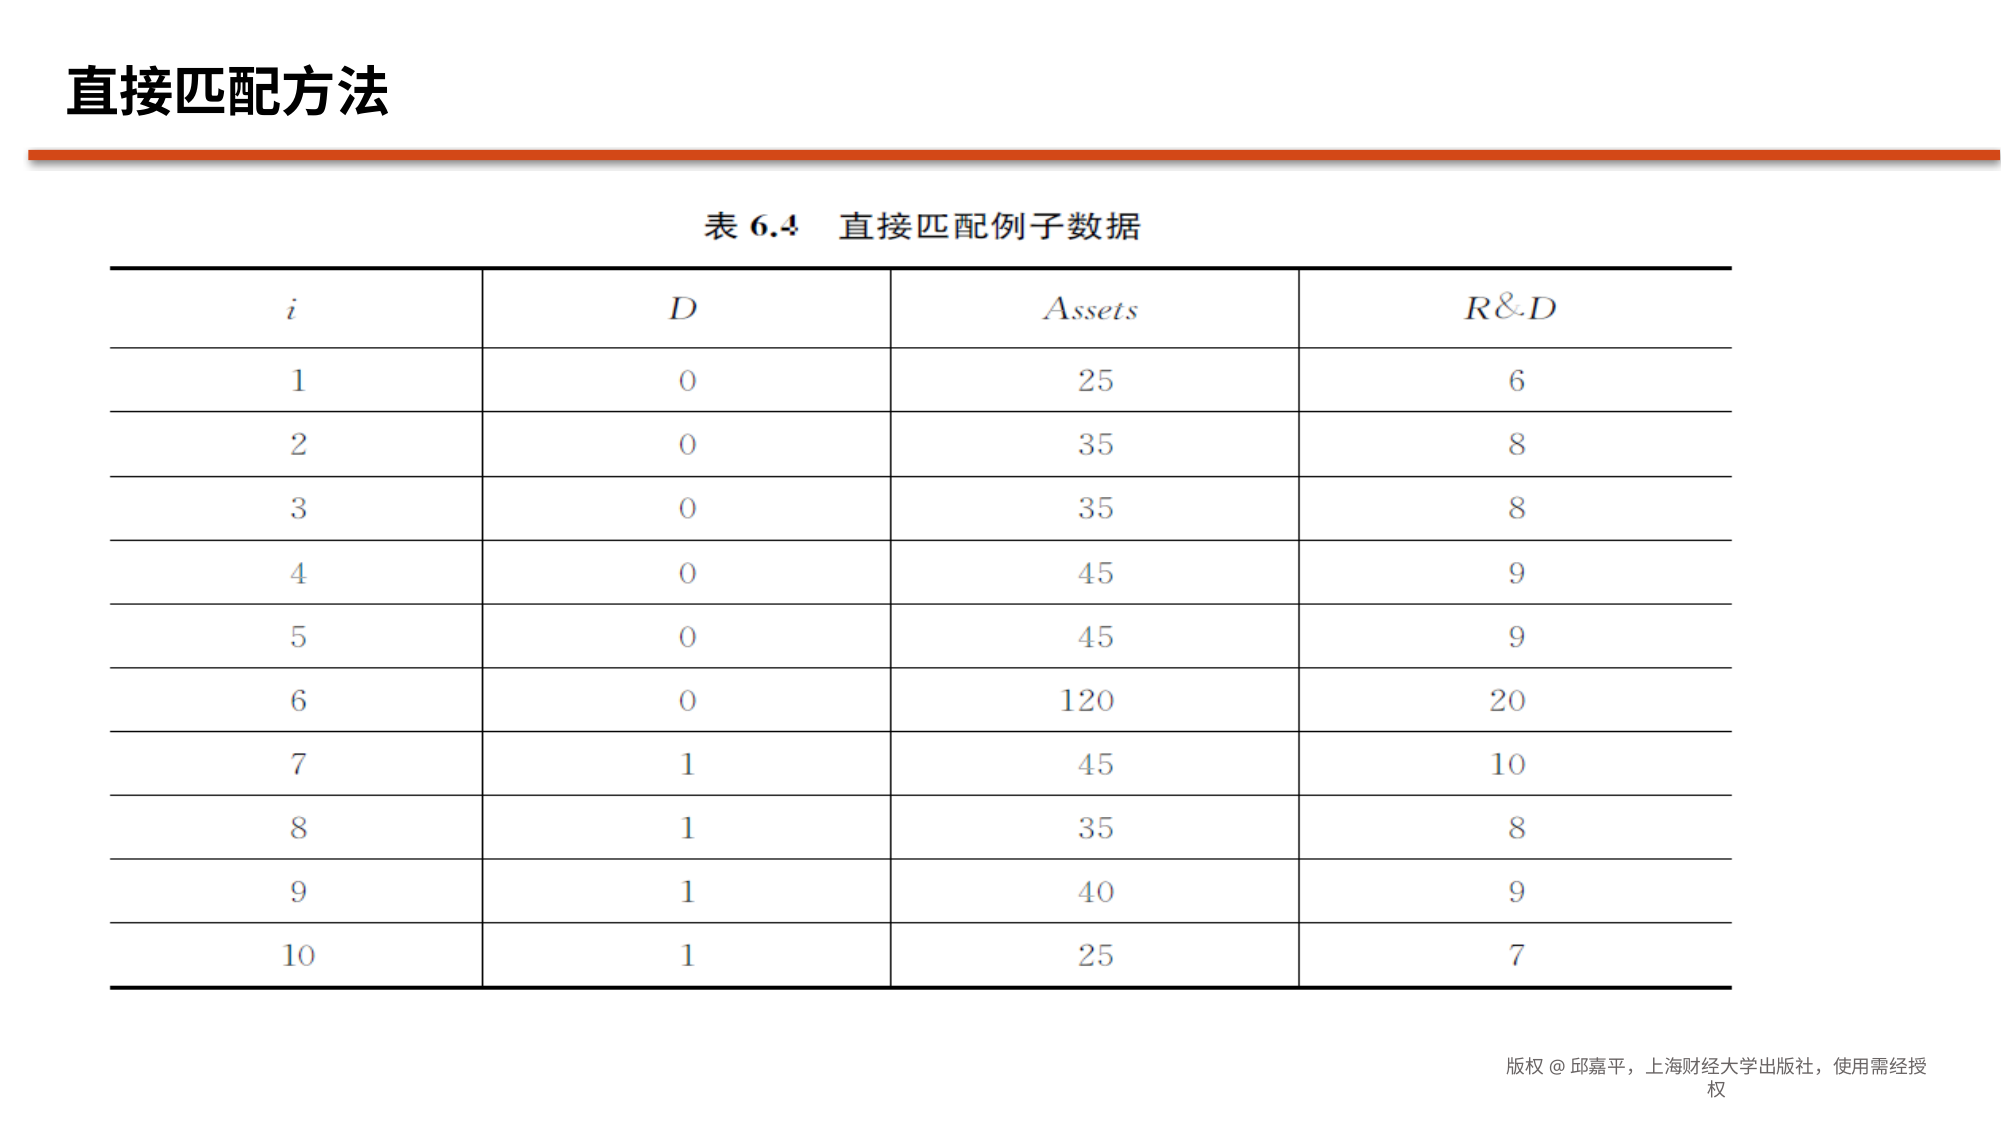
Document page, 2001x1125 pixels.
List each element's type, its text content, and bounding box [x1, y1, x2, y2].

title 直接匹配方法 [50, 50, 1825, 138]
picture [104, 192, 1809, 1050]
footer 版权@邱嘉平，上海财经大学出版社，使用需经授权 [1483, 1046, 1950, 1109]
